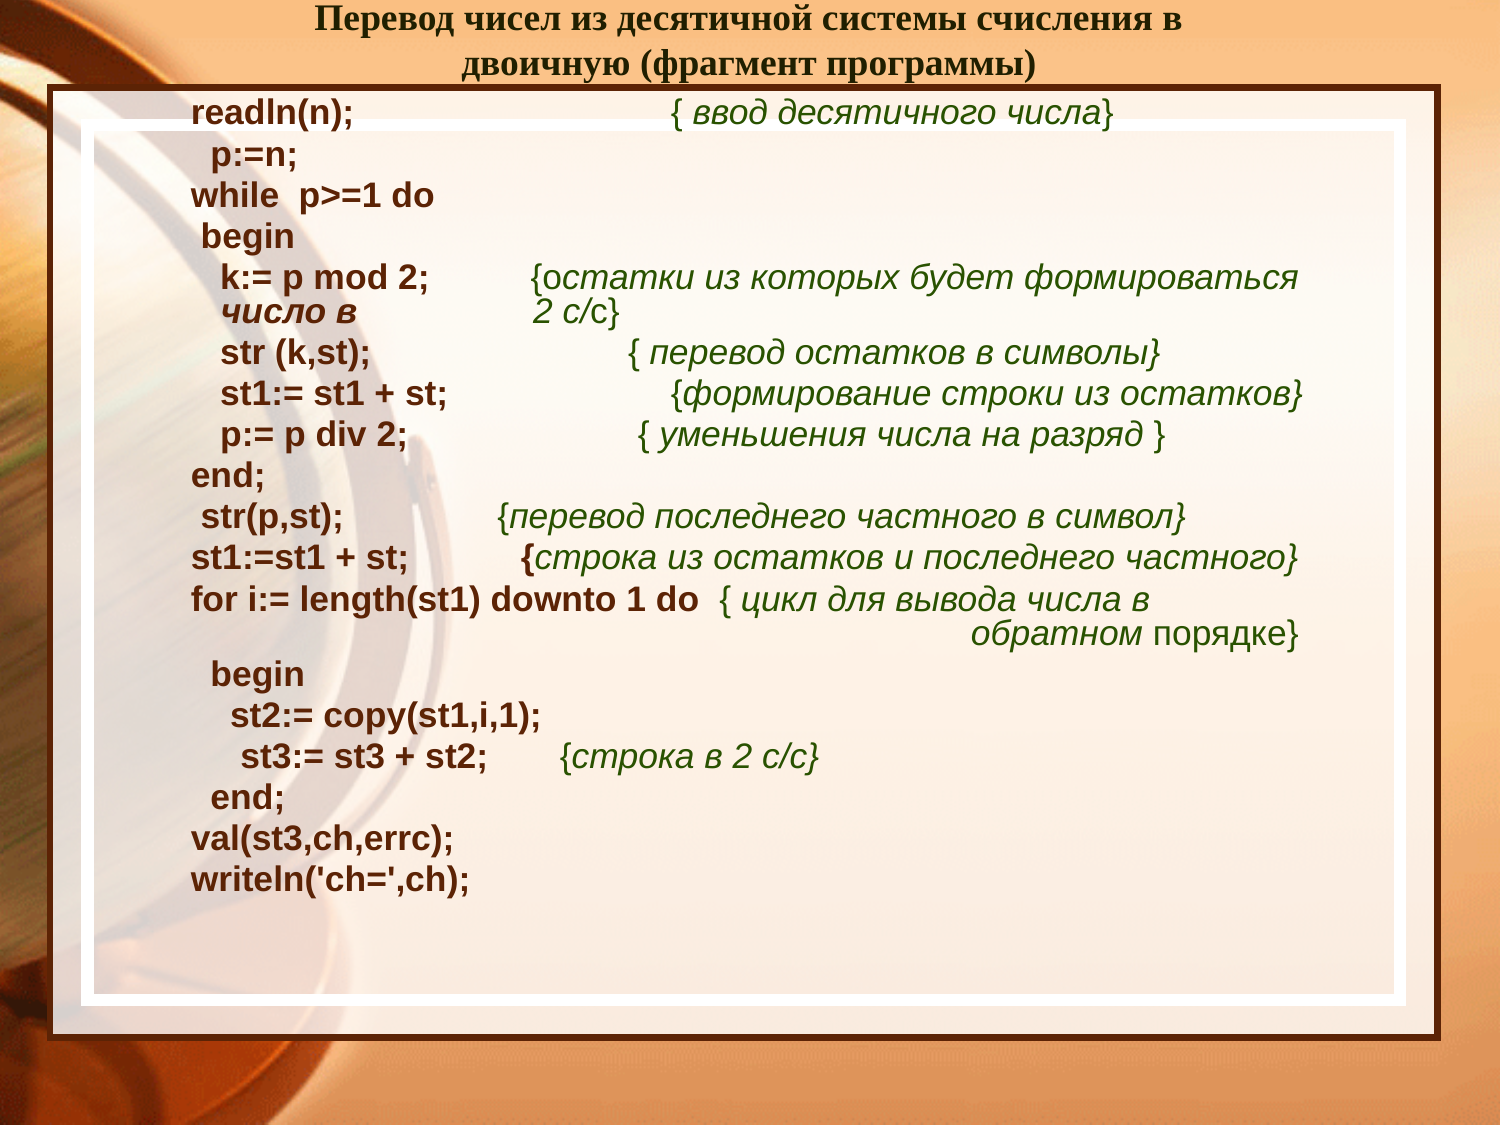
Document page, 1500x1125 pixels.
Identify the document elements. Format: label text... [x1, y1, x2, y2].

list readln(n); { ввод десятичного числа} p:=n; while p>=1 do begin k:= p mod 2; {остатки из которых будет формироваться число в 2 с/с} str (k,st); { перевод остатков в символы} st1:= st1 + st; {формирование строки из остатков} p:= p div 2; { уменьшения числа на разряд } end; str(p,st); {перевод последнего частного в символ} st1:=st1 + st; {строка из остатков и последнего частного} for i:= length(st1) downto 1 do { цикл для вывода числа в обратном порядке} begin st2:= copy(st1,i,1); st3:= st3 + st2; {строка в 2 с/с} end; val(st3,ch,errc); writeln('ch=',ch); [175, 89, 1404, 988]
title Перевод чисел из десятичной системы счисления в двоичную (фрагмент программы) [229, 0, 1268, 77]
picture [0, 0, 1500, 1125]
